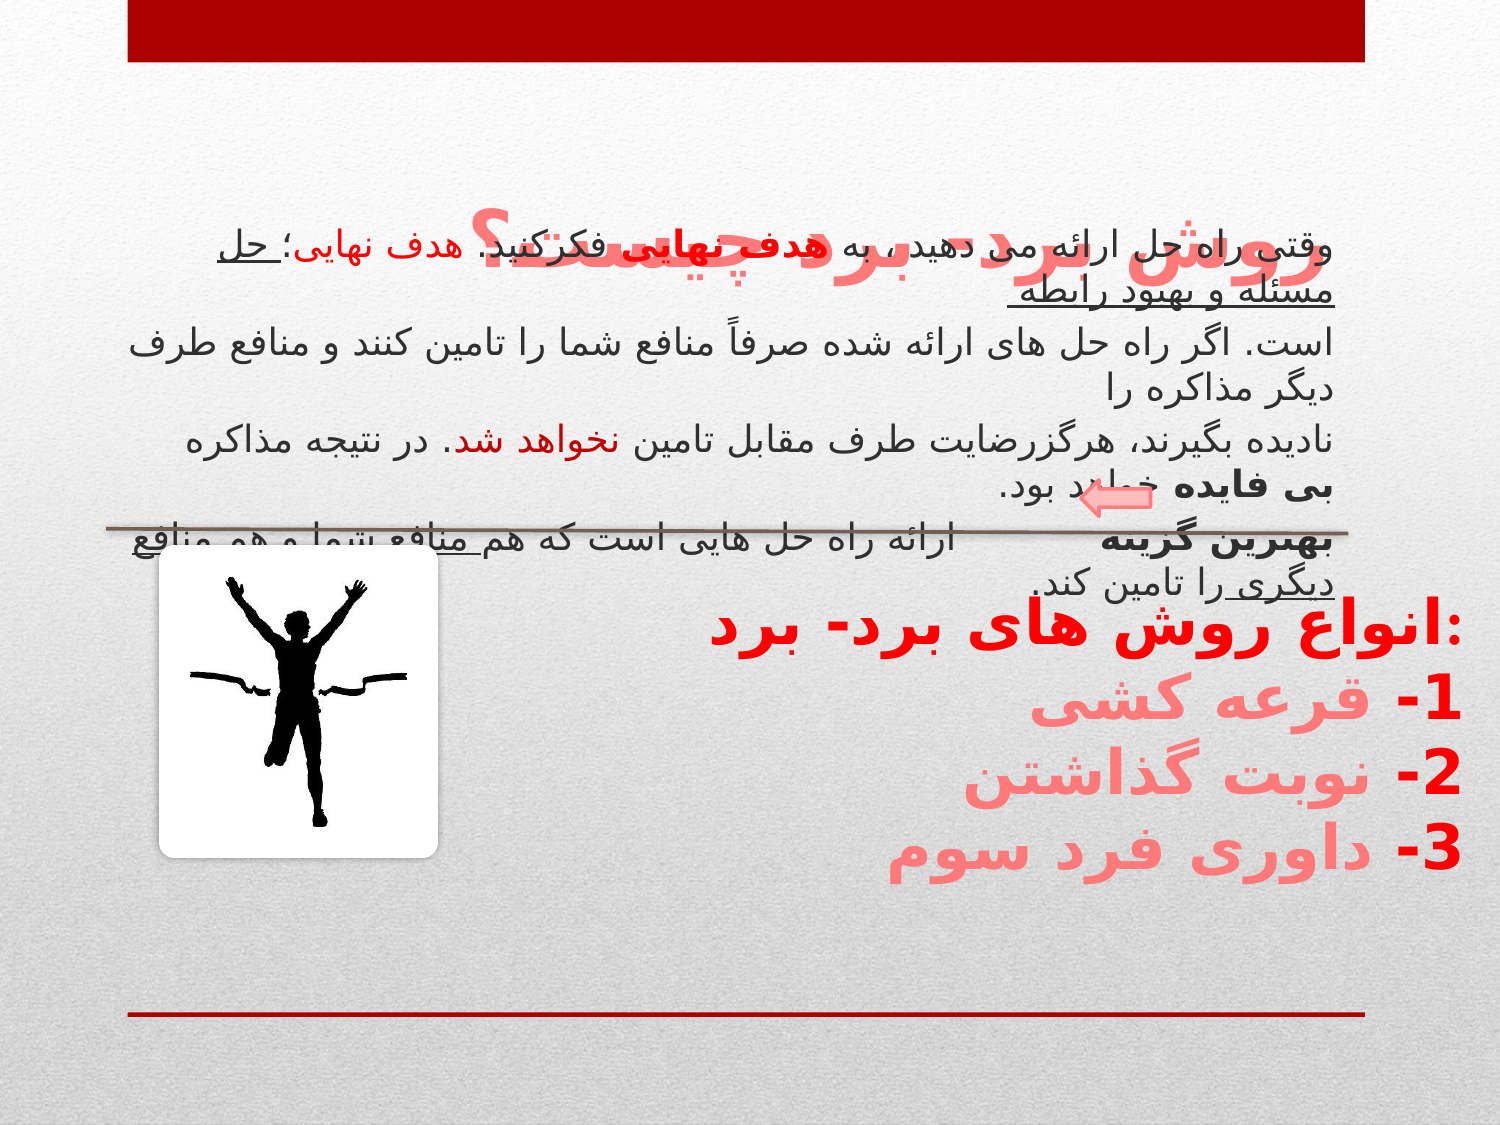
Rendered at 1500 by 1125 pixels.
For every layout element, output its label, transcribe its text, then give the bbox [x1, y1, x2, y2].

text_box [1079, 478, 1153, 518]
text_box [105, 527, 1350, 535]
title روش برد- برد چیست؟ [232, 180, 1346, 285]
text_box انواع روش های برد- برد: 1- قرعه کشی 2- نوبت گذاشتن 3- داوری فرد سوم [694, 574, 1480, 965]
list وقتی راه حل ارائه می دهید ، به هدف نهایی فکرکنید. هدف نهایی؛ حل مسئله و بهبود رابطه است. اگر راه حل های ارائه شده صرفاً منافع شما را تامین کنند و منافع طرف دیگر مذاکره را نادیده بگیرند، هرگزرضایت طرف مقابل تامین نخواهد شد. در نتیجه مذاکره بی فایده خواهد بود. بهترین گزینه ارائه راه حل هایی است که هم منافع شما و هم منافع دیگری را تامین کند. [112, 285, 1350, 527]
picture [188, 575, 408, 828]
